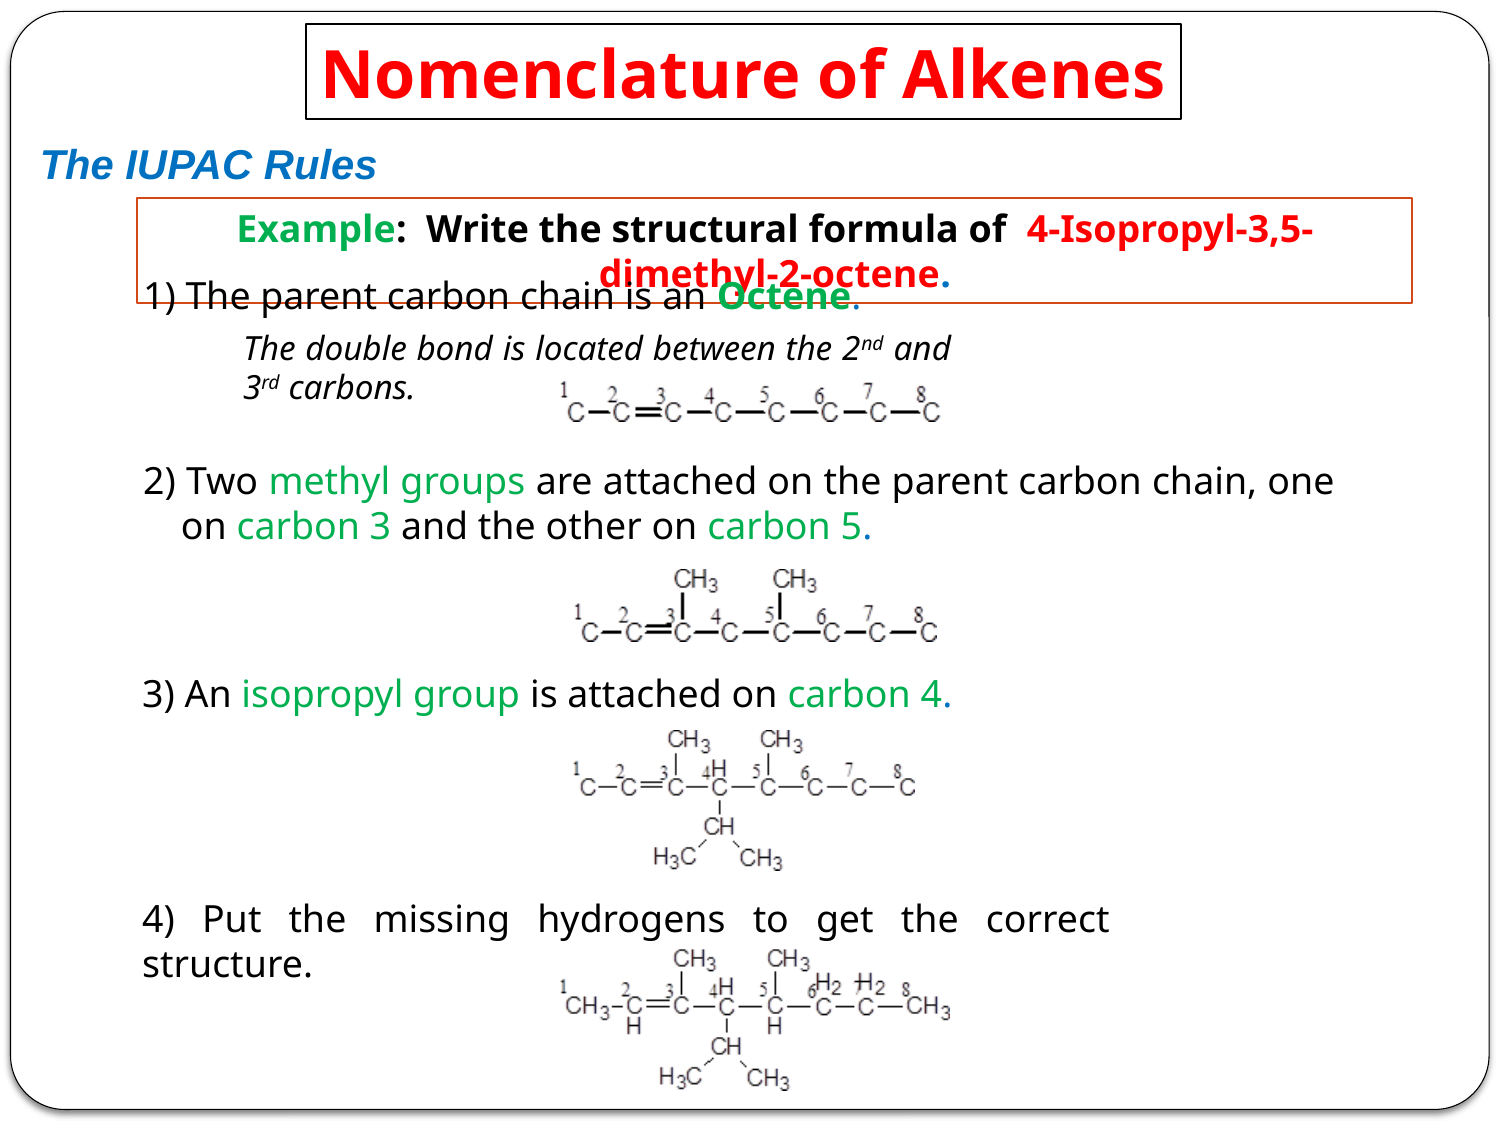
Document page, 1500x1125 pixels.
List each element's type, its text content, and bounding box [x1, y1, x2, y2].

text_box 4) Put the missing hydrogens to get the correct structure. [127, 887, 1125, 993]
picture [558, 947, 950, 1091]
text_box The double bond is located between the 2nd and 3rd carbons. [228, 319, 966, 414]
text_box The IUPAC Rules [24, 130, 450, 196]
picture [558, 380, 941, 422]
text_box Example: Write the structural formula of 4-Isopropyl-3,5-dimethyl-2-octene. [136, 197, 1413, 304]
picture [573, 569, 937, 643]
text_box 3) An isopropyl group is attached on carbon 4. [127, 662, 1128, 723]
picture [572, 729, 915, 871]
text_box 1) The parent carbon chain is an Octene. [128, 265, 966, 325]
text_box Nomenclature of Alkenes [305, 23, 1182, 120]
text_box 2) Two methyl groups are attached on the parent carbon chain, one on carbon 3 and the other on carbon 5. [128, 449, 1350, 555]
